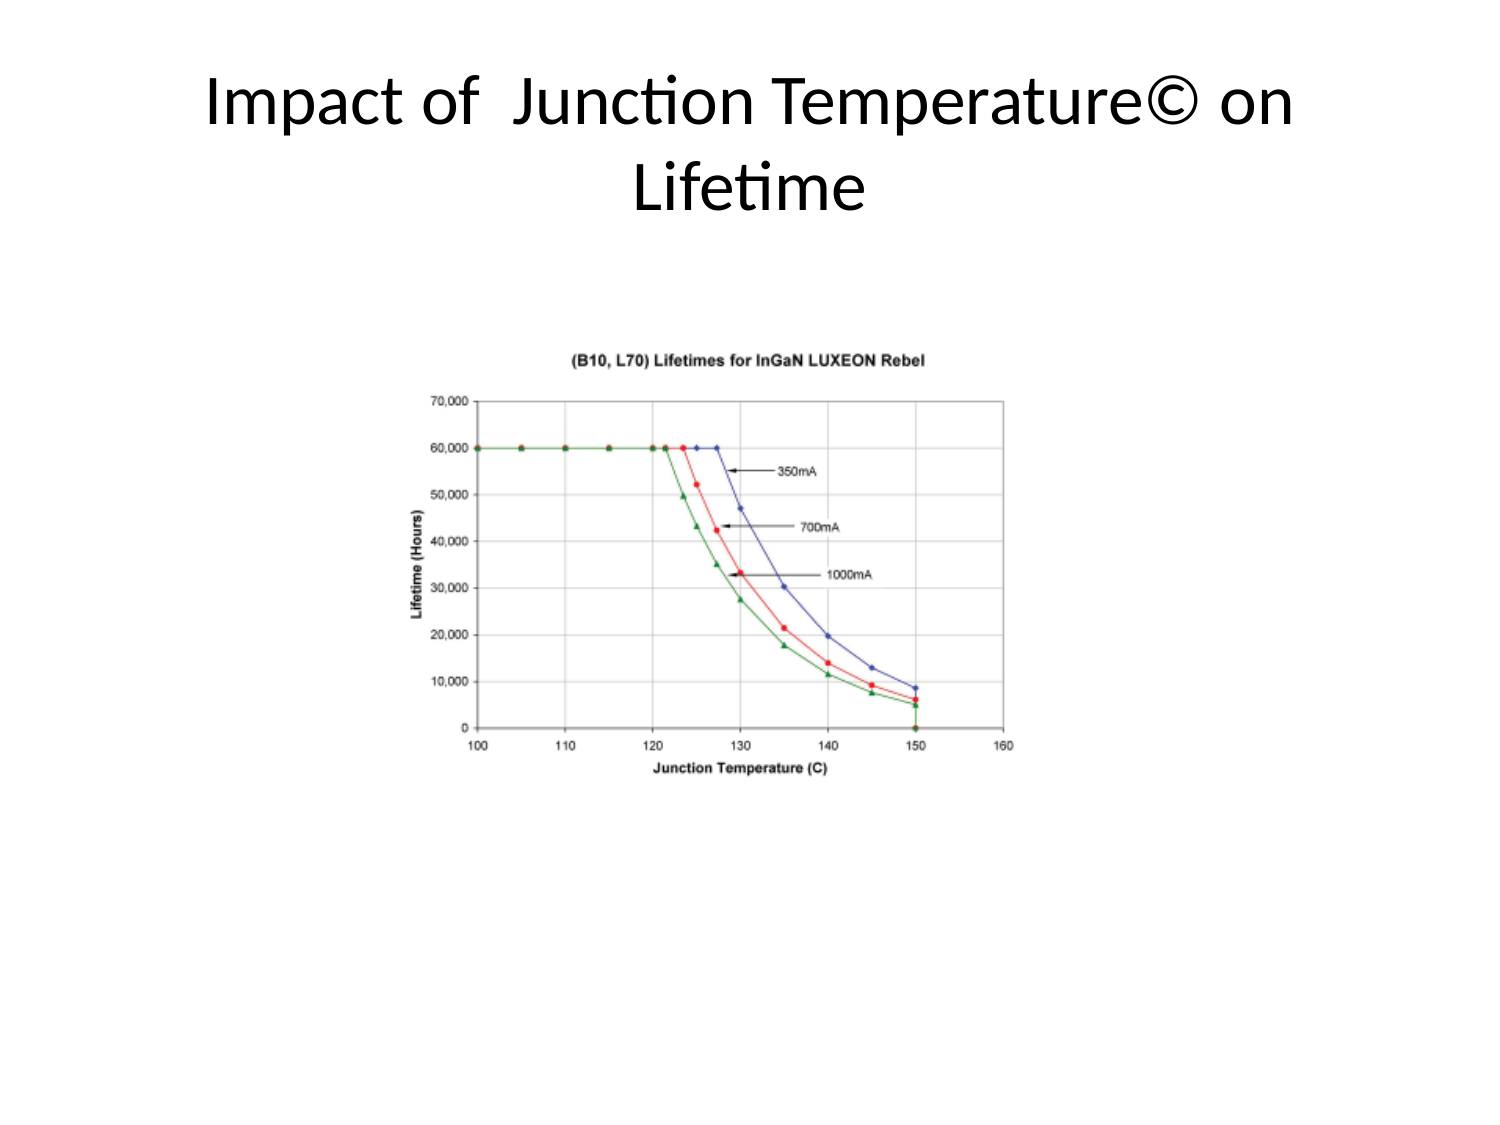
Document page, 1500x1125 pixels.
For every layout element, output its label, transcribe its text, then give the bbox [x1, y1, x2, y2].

title Impact of Junction Temperature© on Lifetime [75, 45, 1425, 233]
picture [403, 343, 1097, 782]
